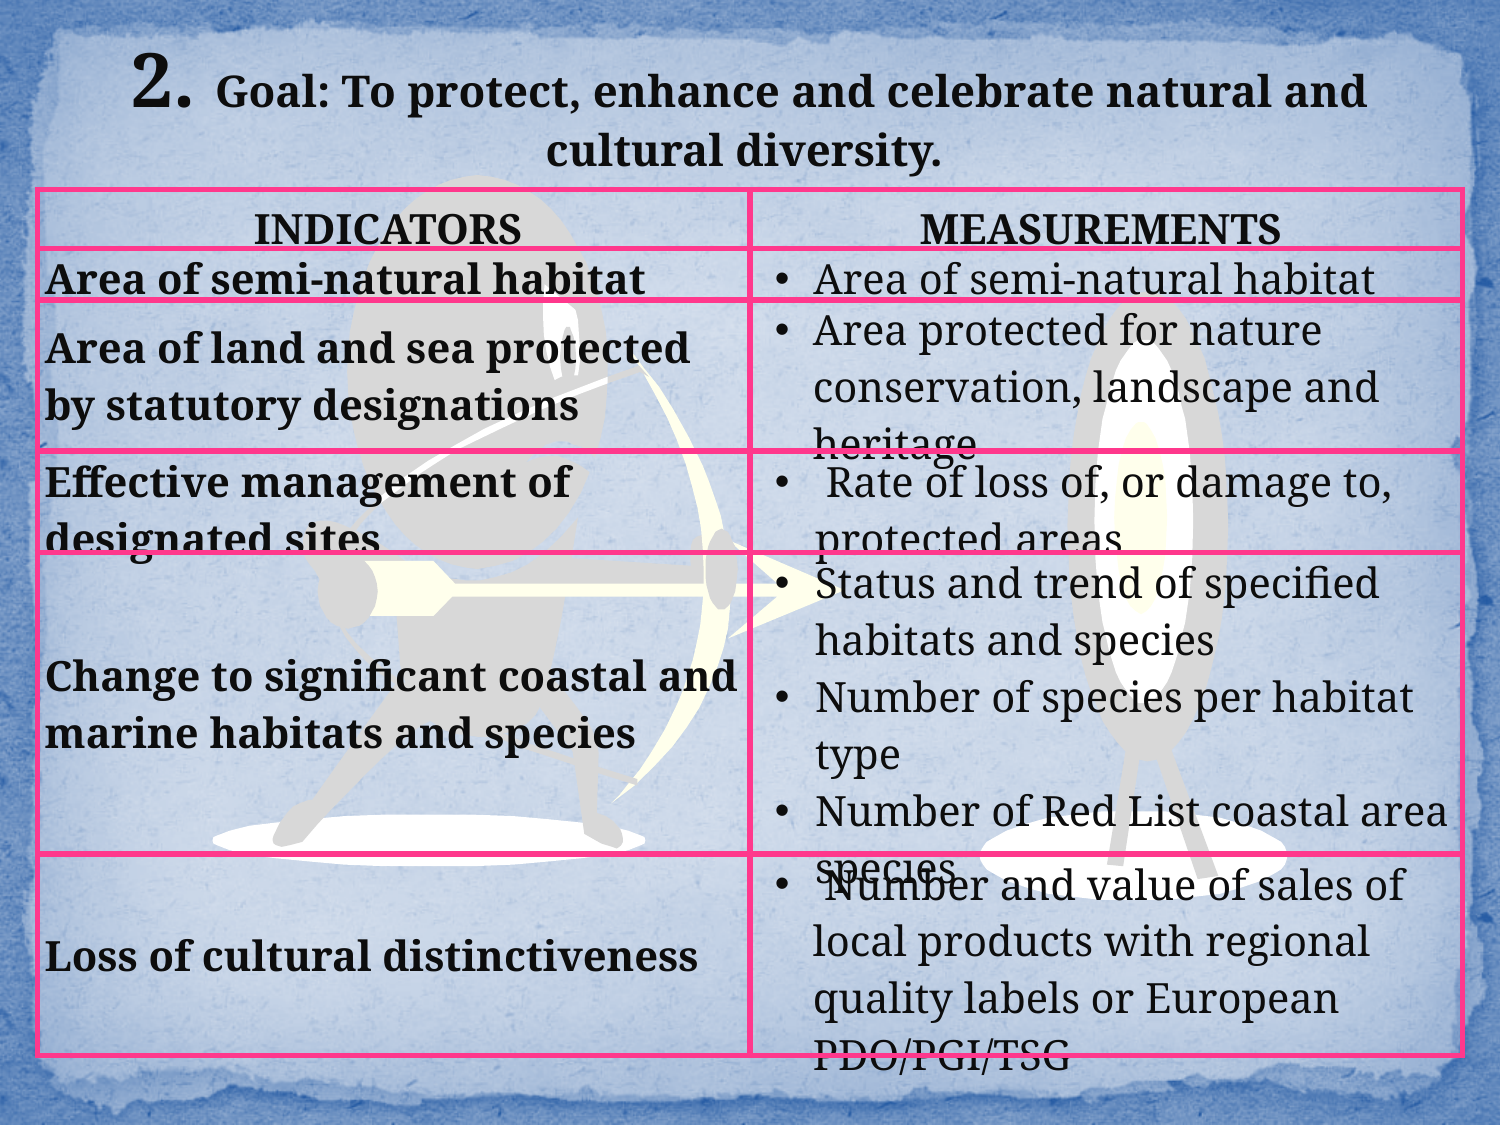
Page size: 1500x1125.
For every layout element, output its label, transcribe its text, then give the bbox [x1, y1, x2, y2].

table_cell Status and trend of specified habitats and species Number of species per habitat type Number of Red List coastal area species [1291, 555, 1460, 851]
table_cell Loss of cultural distinctiveness [40, 857, 747, 1053]
table_header MEASUREMENTS [1291, 192, 1460, 246]
table_header INDICATORS [40, 192, 207, 246]
table_cell Effective management of designated sites [40, 454, 207, 550]
table_cell Number and value of sales of local products with regional quality labels or European PDO/PGI/TSG [753, 857, 1460, 1053]
table_cell Area of semi-natural habitat [1291, 251, 1460, 297]
table_cell Area of semi-natural habitat [40, 251, 207, 297]
picture [212, 174, 1288, 901]
table_cell Area protected for nature conservation, landscape and heritage [1291, 303, 1460, 448]
text_box 2. Goal: To protect, enhance and celebrate natural and cultural diversity. [37, 24, 1463, 183]
table_cell Area of land and sea protected by statutory designations [40, 303, 207, 448]
table_cell Change to significant coastal and marine habitats and species [40, 555, 207, 851]
table_cell Rate of loss of, or damage to, protected areas [1291, 454, 1460, 550]
